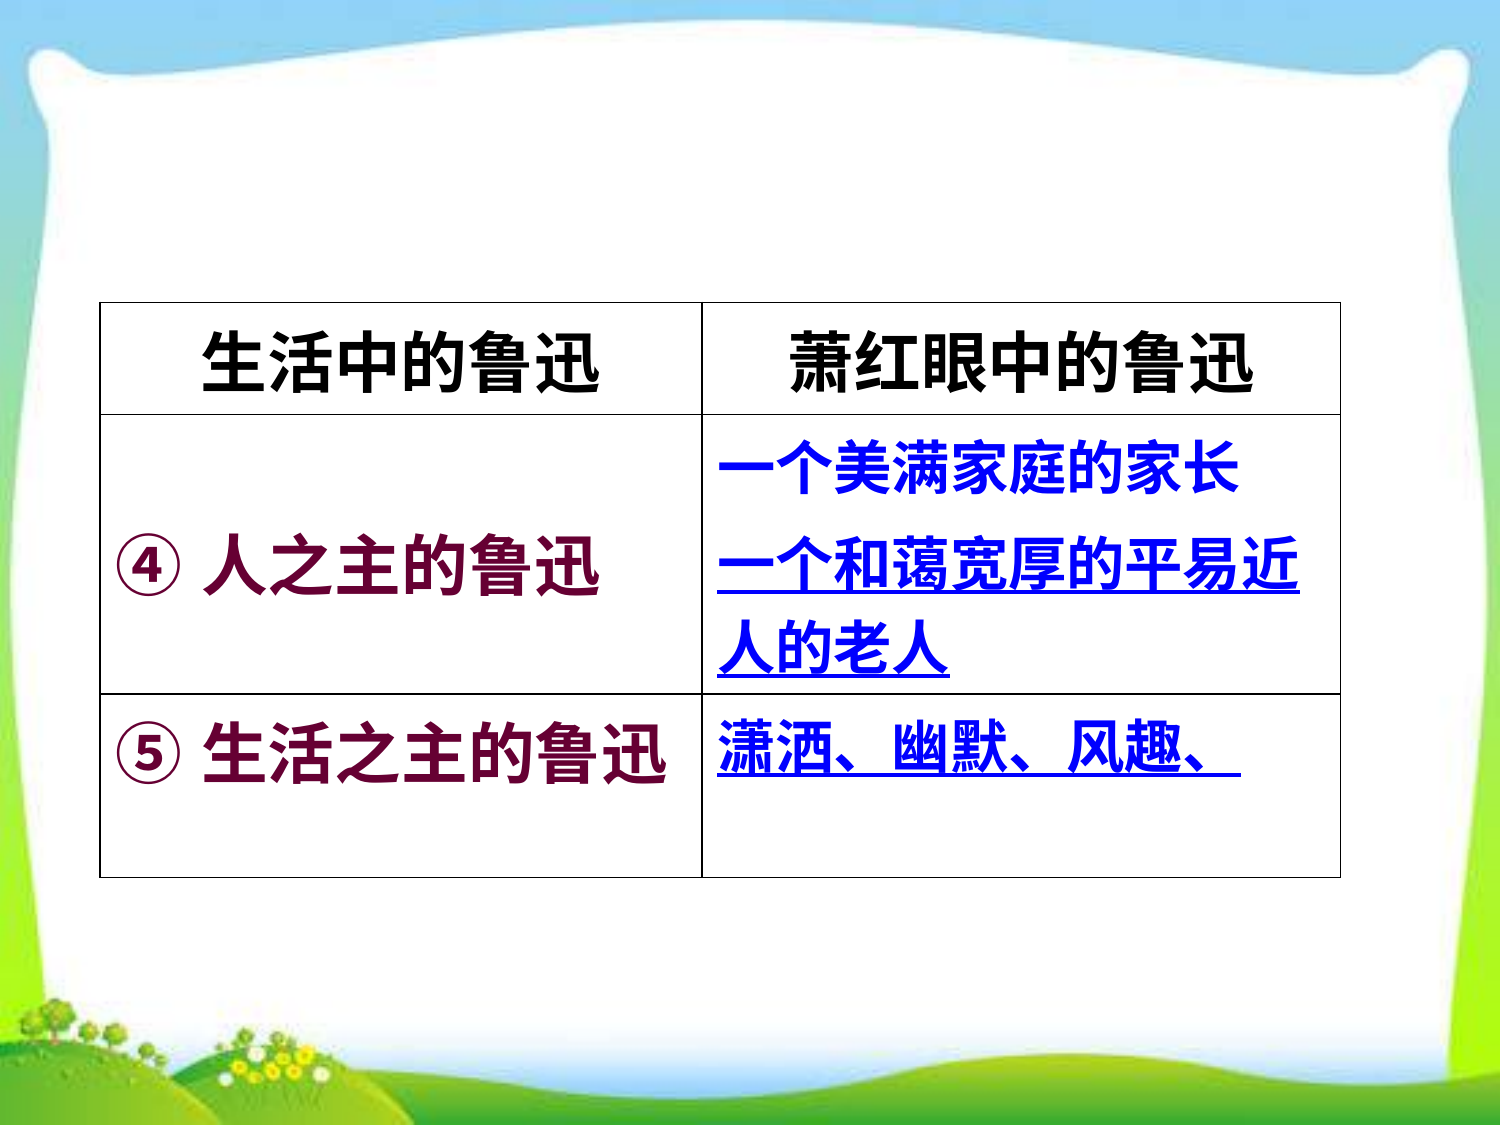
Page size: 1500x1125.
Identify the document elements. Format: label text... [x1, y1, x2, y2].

table_cell ⑤生活之主的鲁迅 [101, 695, 701, 877]
table_cell 潇洒、幽默、风趣、 [703, 695, 1340, 877]
picture [0, 0, 1500, 1125]
table_cell 一个美满家庭的家长 一个和蔼宽厚的平易近人的老人 [703, 415, 1340, 693]
table_header 生活中的鲁迅 [101, 303, 701, 414]
table_header 萧红眼中的鲁迅 [703, 303, 1340, 414]
table_cell ④人之主的鲁迅 [101, 415, 701, 693]
